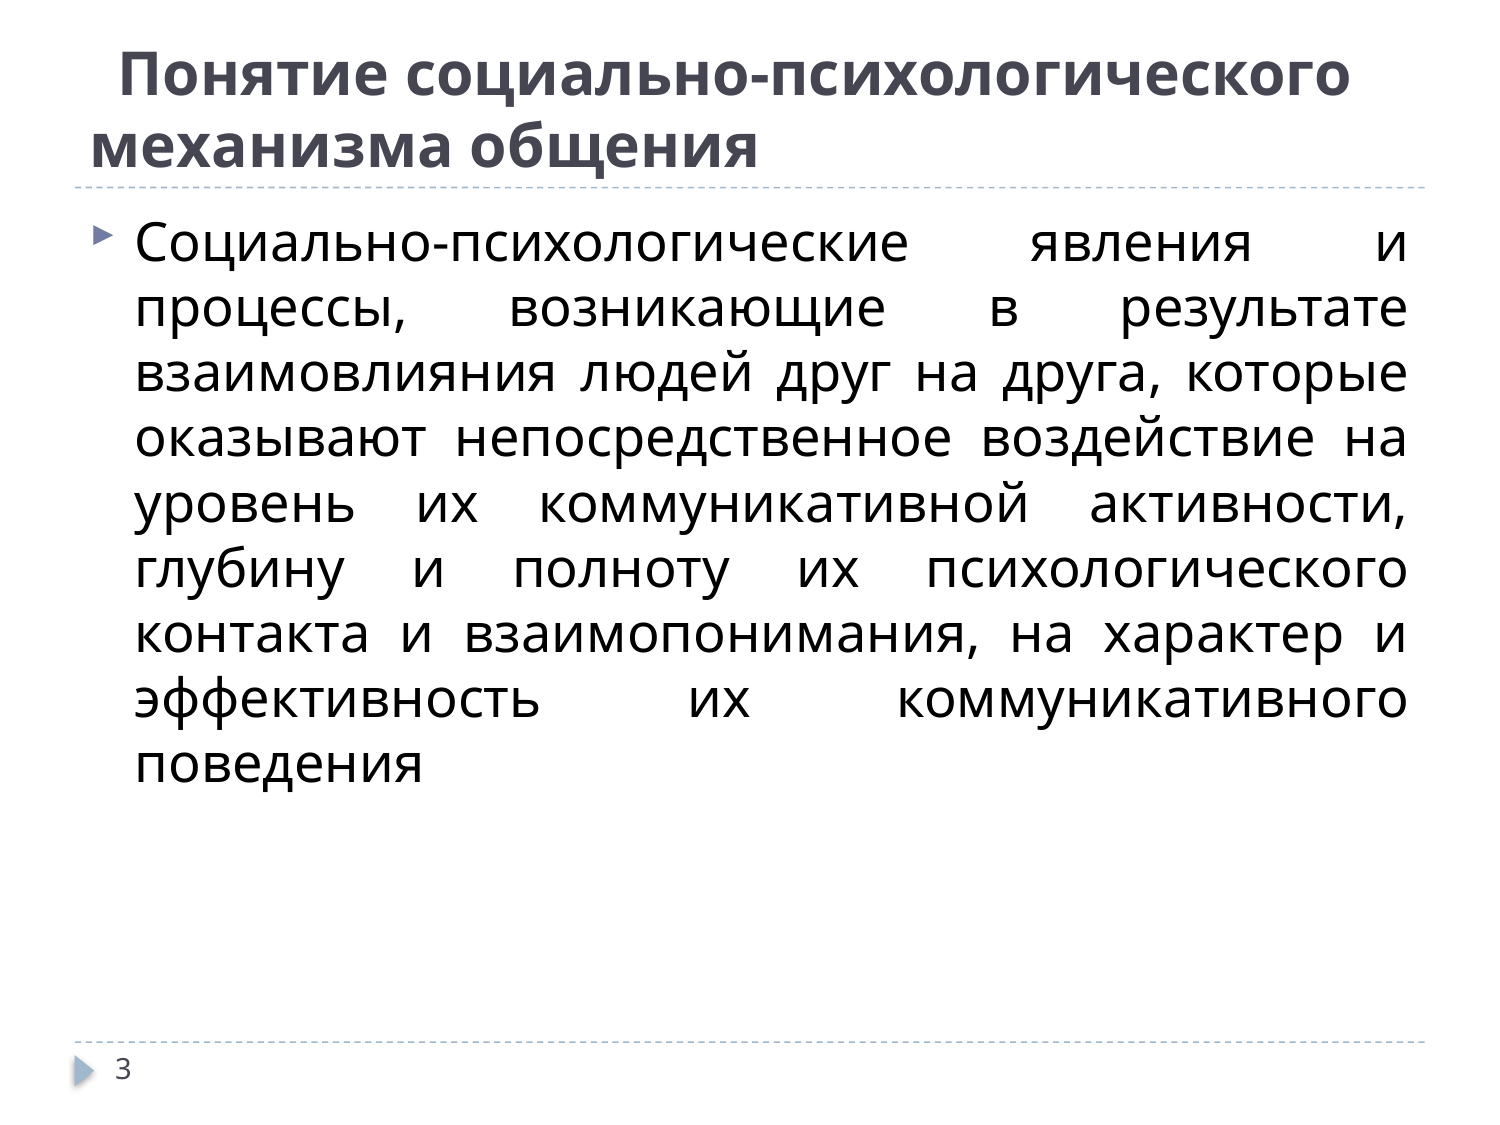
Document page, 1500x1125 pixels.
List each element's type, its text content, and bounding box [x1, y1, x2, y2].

title Понятие социально-психологического механизма общения [75, 24, 1425, 188]
slide_number 3 [100, 1042, 426, 1103]
list Социально-психологические явления и процессы, возникающие в результате взаимовлияния людей друг на друга, которые оказывают непосредственное воздействие на уровень их коммуникативной активности, глубину и полноту их психологического контакта и взаимопонимания, на характер и эффективность их коммуникативного поведения [75, 200, 1425, 1010]
